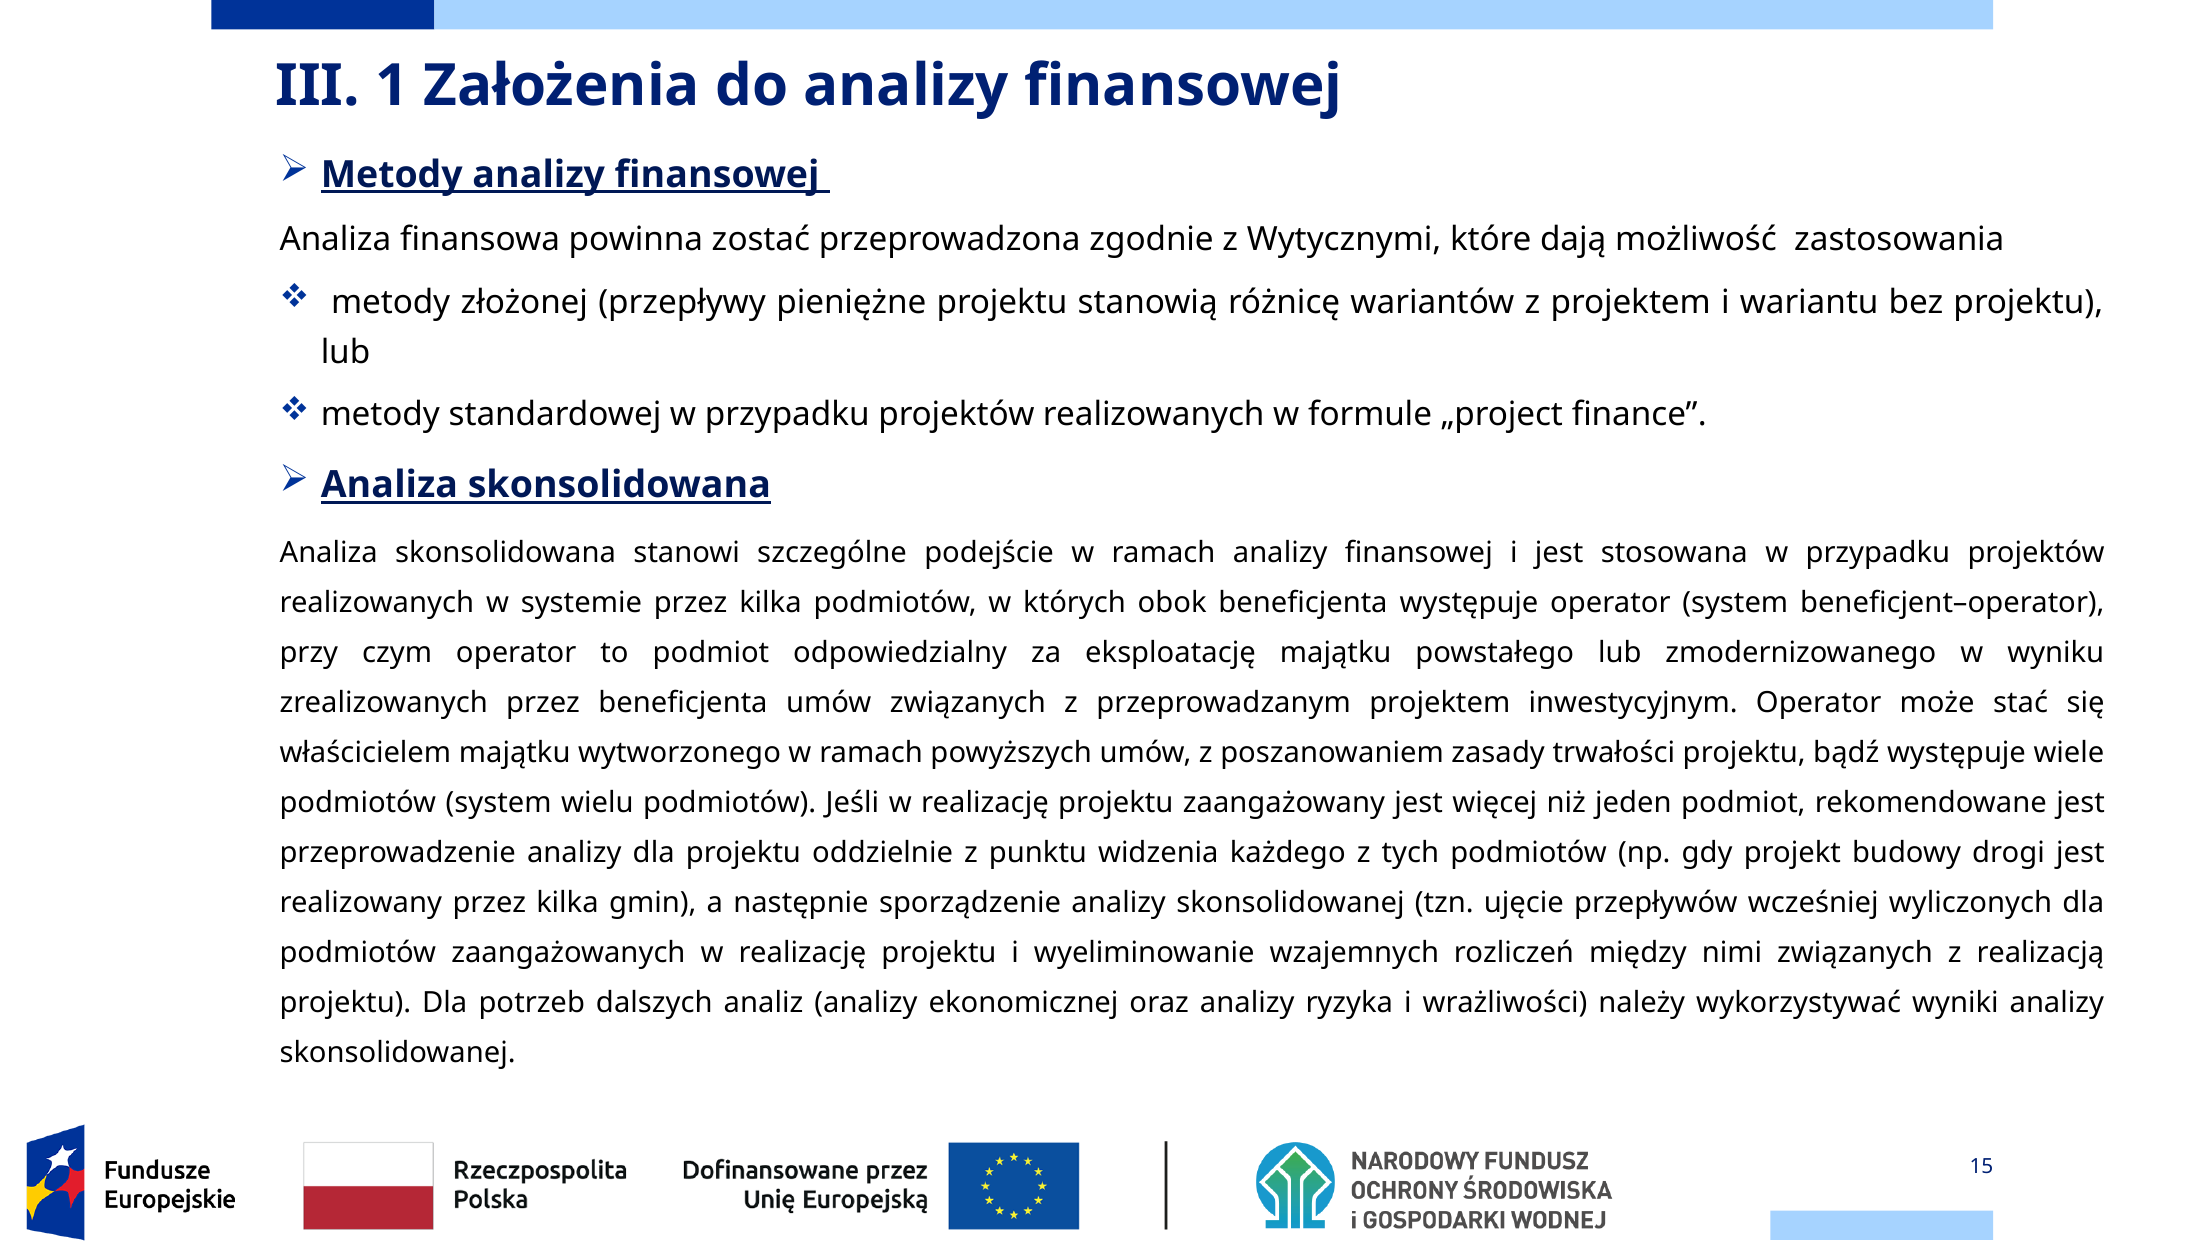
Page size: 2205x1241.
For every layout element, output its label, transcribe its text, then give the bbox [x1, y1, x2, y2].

picture [0, 1093, 1647, 1241]
title III. 1 Założenia do analizy finansowej [275, 42, 1693, 132]
list Metody analizy finansowej Analiza finansowa powinna zostać przeprowadzona zgodnie z Wytycznymi, które dają możliwość zastosowania metody złożonej (przepływy pieniężne projektu stanowią różnicę wariantów z projektem i wariantu bez projektu), lub metody standardowej w przypadku projektów realizowanych w formule „project finance”. Analiza skonsolidowana Analiza skonsolidowana stanowi szczególne podejście w ramach analizy finansowej i jest stosowana w przypadku projektów realizowanych w systemie przez kilka podmiotów, w których obok beneficjenta występuje operator (system beneficjent–operator), przy czym operator to podmiot odpowiedzialny za eksploatację majątku powstałego lub zmodernizowanego w wyniku zrealizowanych przez beneficjenta umów związanych z przeprowadzanym projektem inwestycyjnym. Operator może stać się właścicielem majątku wytworzonego w ramach powyższych umów, z poszanowaniem zasady trwałości projektu, bądź występuje wiele podmiotów (system wielu podmiotów). Jeśli w realizację projektu zaangażowany jest więcej niż jeden podmiot, rekomendowane jest przeprowadzenie analizy dla projektu oddzielnie z punktu widzenia każdego z tych podmiotów (np. gdy projekt budowy drogi jest realizowany przez kilka gmin), a następnie sporządzenie analizy skonsolidowanej (tzn. ujęcie przepływów wcześniej wyliczonych dla podmiotów zaangażowanych w realizację projektu i wyeliminowanie wzajemnych rozliczeń między nimi związanych z realizacją projektu). Dla potrzeb dalszych analiz (analizy ekonomicznej oraz analizy ryzyka i wrażliwości) należy wykorzystywać wyniki analizy skonsolidowanej. [279, 144, 2107, 1096]
slide_number 15 [1770, 1151, 1993, 1182]
